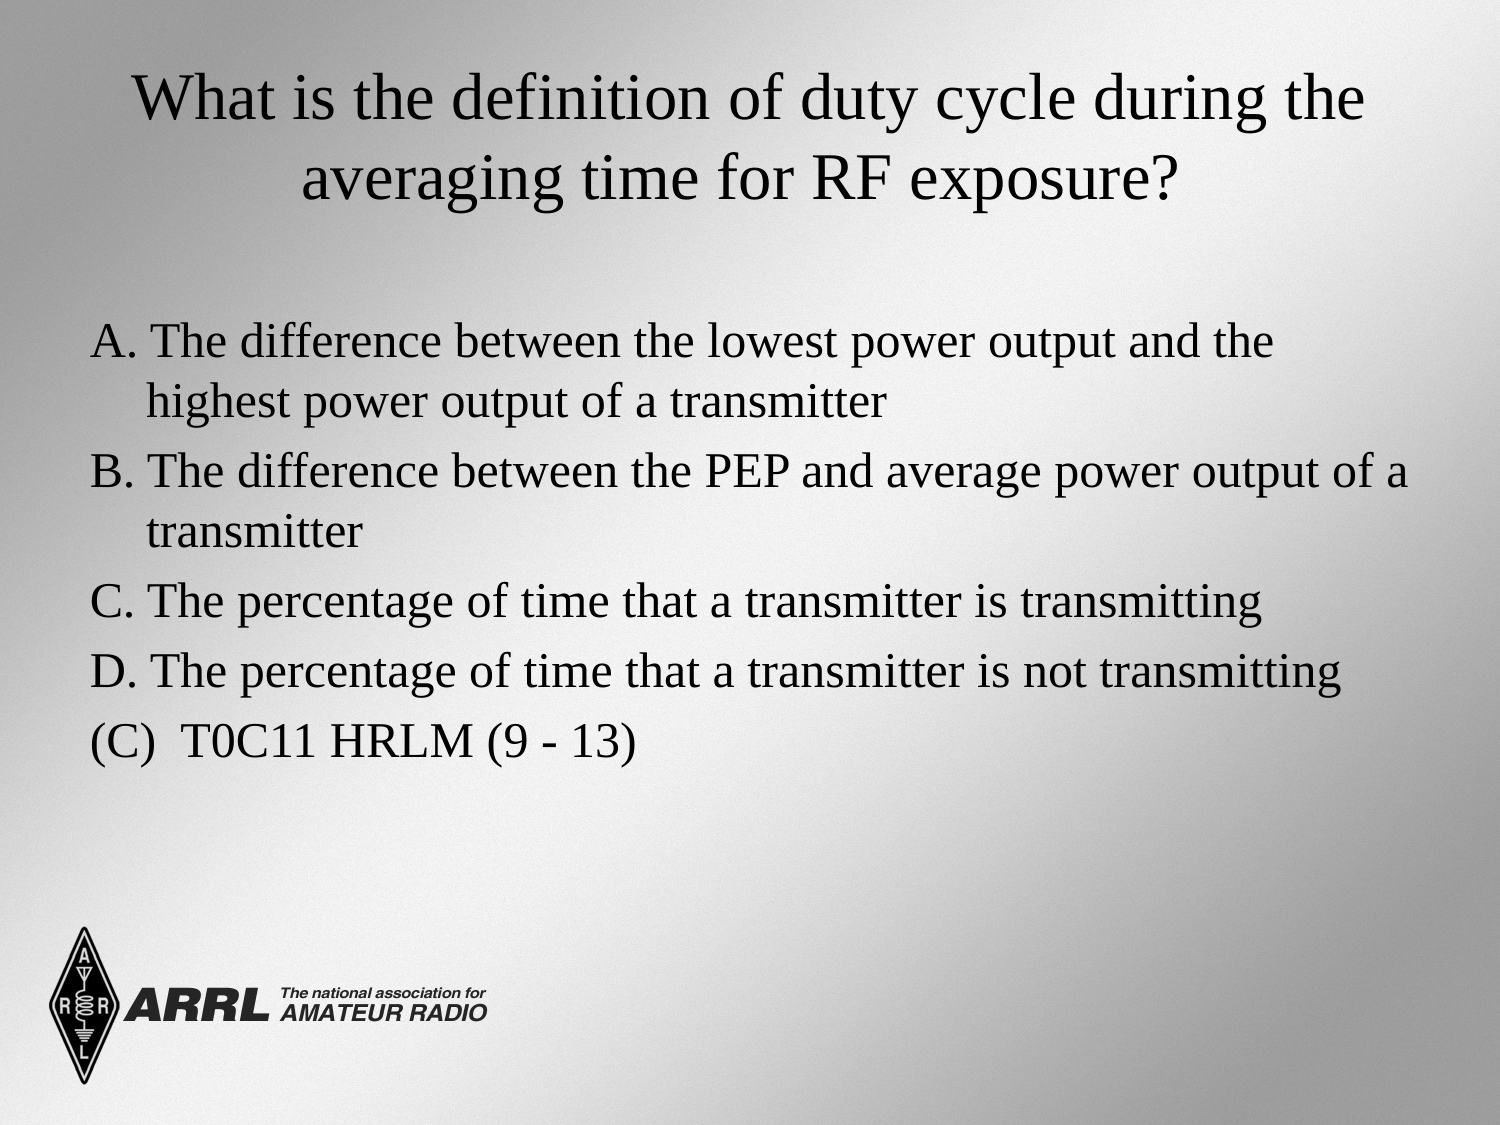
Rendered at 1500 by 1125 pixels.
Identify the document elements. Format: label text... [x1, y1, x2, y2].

list A. The difference between the lowest power output and the highest power output of a transmitter B. The difference between the PEP and average power output of a transmitter C. The percentage of time that a transmitter is transmitting D. The percentage of time that a transmitter is not transmitting (C) T0C11 HRLM (9 - 13) [75, 299, 1425, 1005]
picture [0, 0, 1500, 1125]
title What is the definition of duty cycle during the averaging time for RF exposure? [75, 45, 1425, 233]
